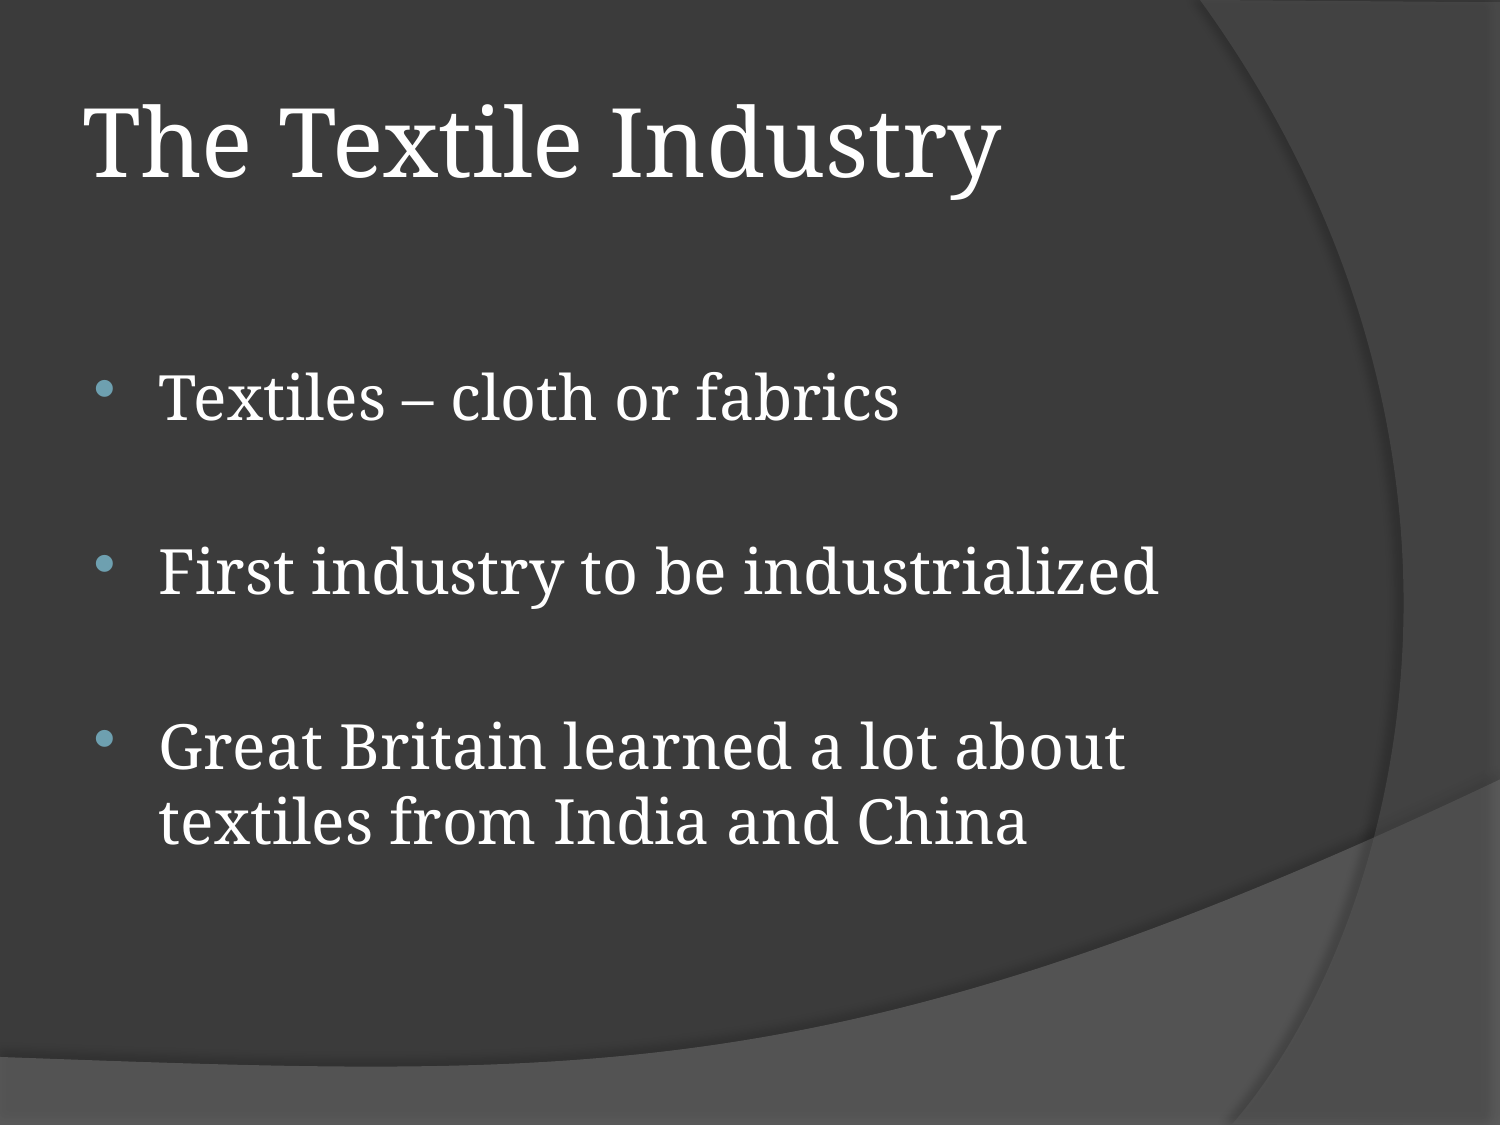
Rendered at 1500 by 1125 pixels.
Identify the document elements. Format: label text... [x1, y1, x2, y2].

list Textiles – cloth or fabrics First industry to be industrialized Great Britain learned a lot about textiles from India and China [75, 350, 1300, 1093]
title The Textile Industry [75, 45, 1300, 233]
